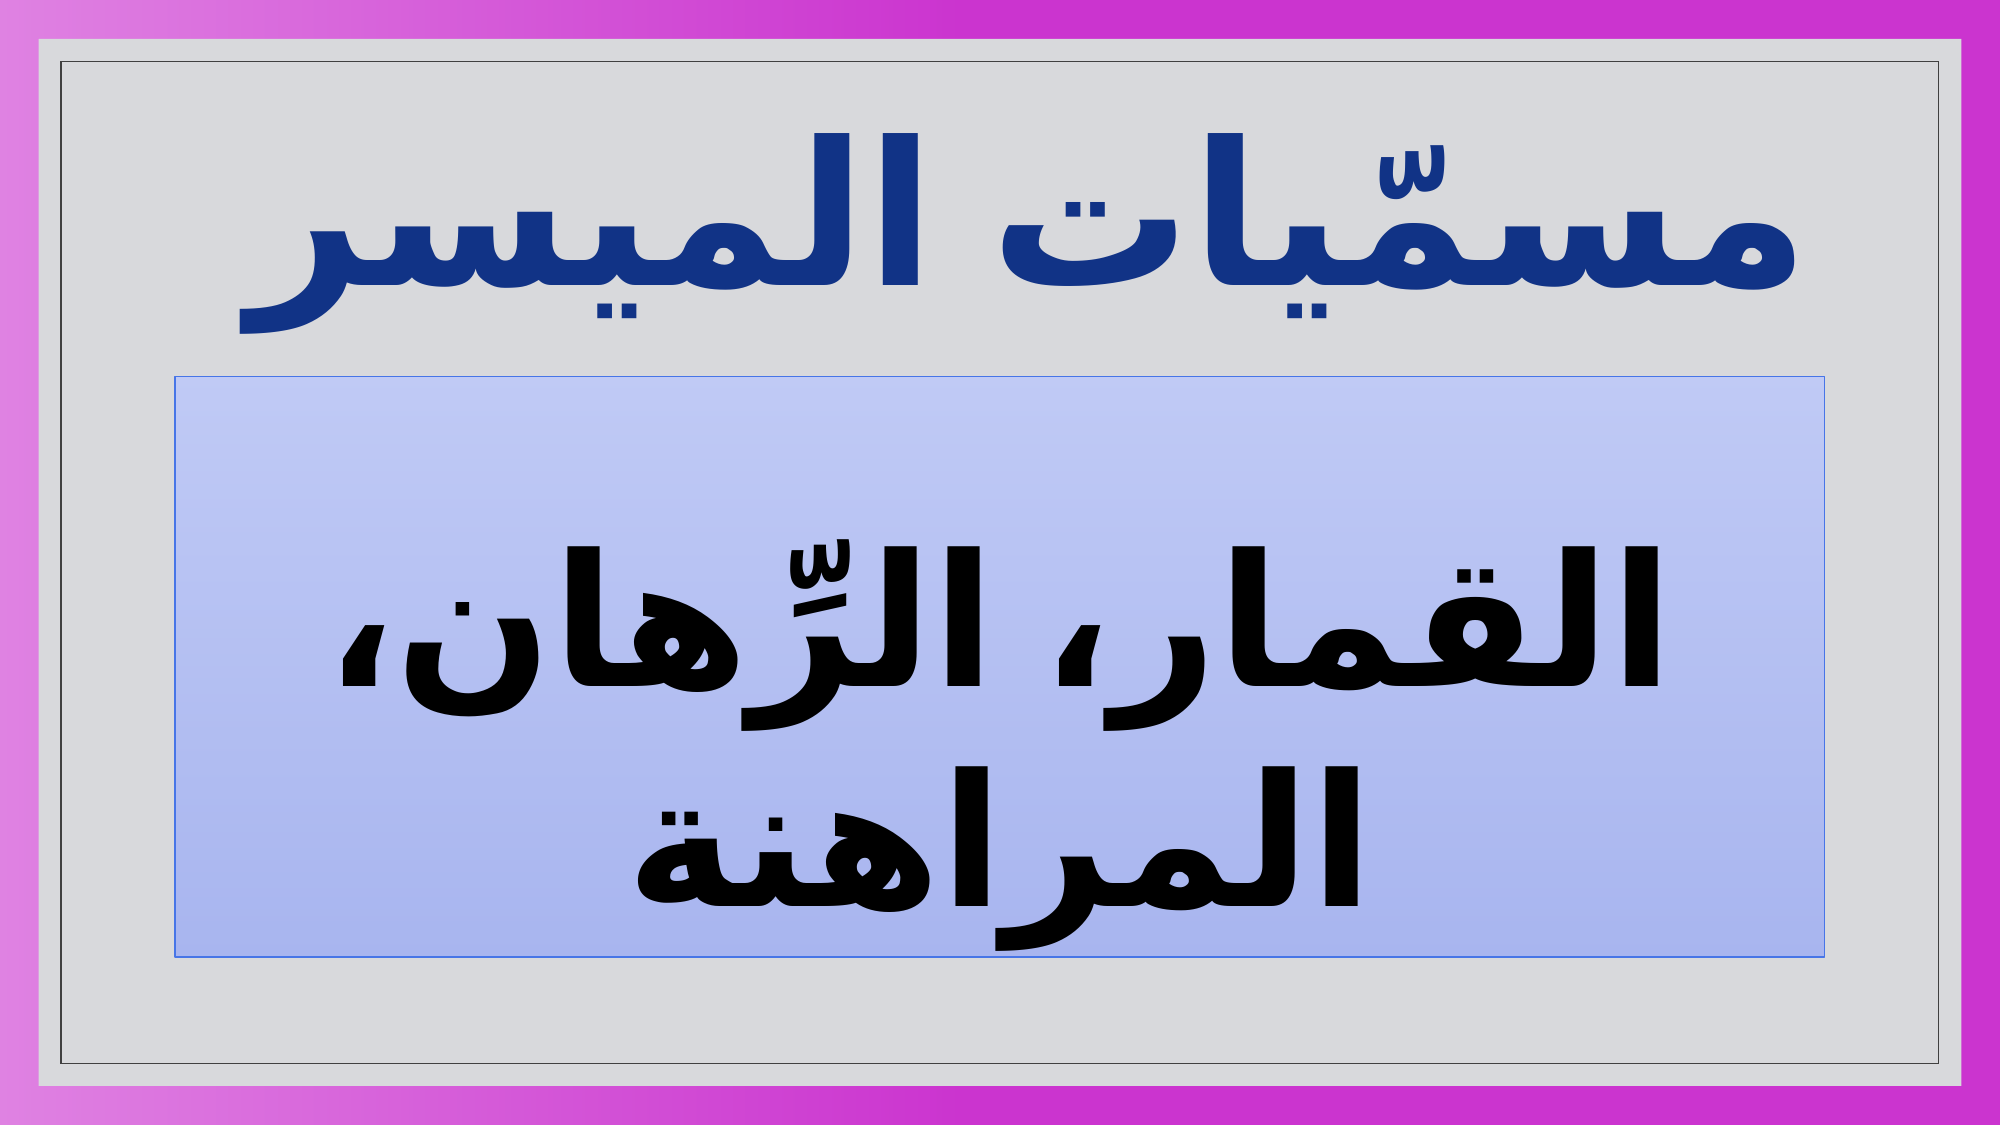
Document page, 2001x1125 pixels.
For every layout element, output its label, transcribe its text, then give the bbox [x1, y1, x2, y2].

list القمار، الرِّهان، المراهنة [174, 376, 1825, 958]
title مسمّيات الميسر [174, 92, 1825, 349]
